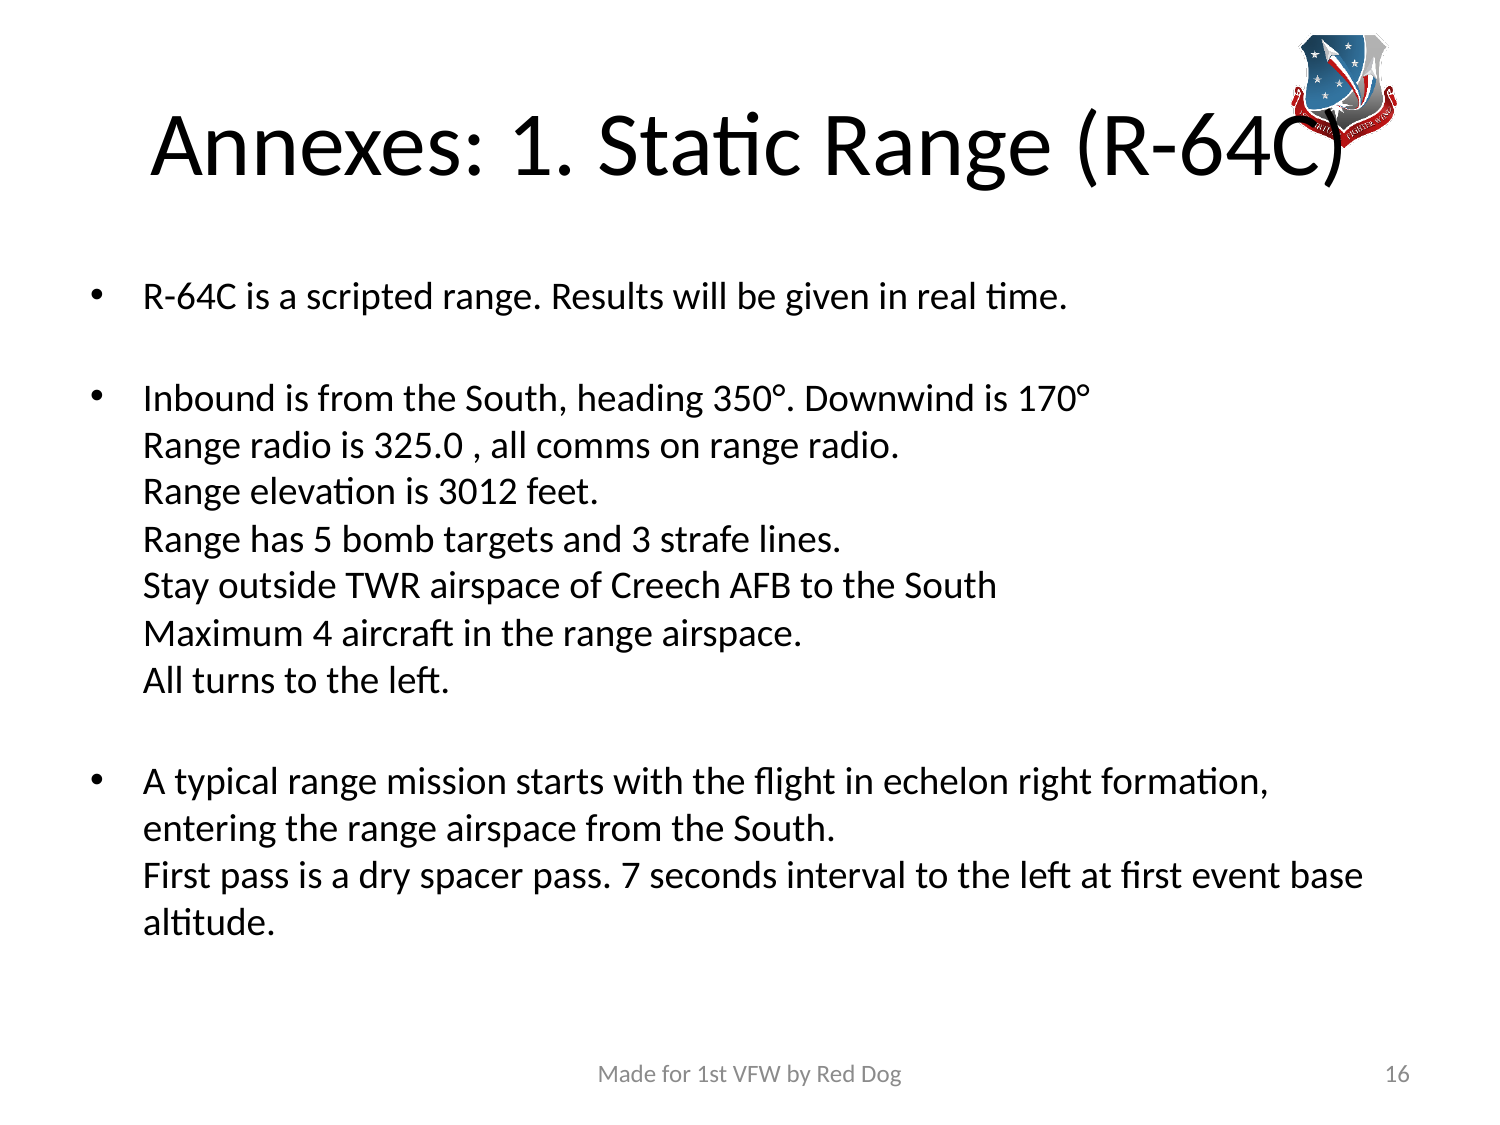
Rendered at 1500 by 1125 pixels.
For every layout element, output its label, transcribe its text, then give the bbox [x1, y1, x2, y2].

footer Made for 1st VFW by Red Dog [512, 1042, 988, 1103]
picture [1262, 3, 1426, 180]
slide_number 16 [1074, 1042, 1425, 1103]
title Annexes: 1. Static Range (R-64C) [75, 45, 1425, 233]
list R-64C is a scripted range. Results will be given in real time. Inbound is from the South, heading 350°. Downwind is 170° Range radio is 325.0 , all comms on range radio. Range elevation is 3012 feet. Range has 5 bomb targets and 3 strafe lines. Stay outside TWR airspace of Creech AFB to the South Maximum 4 aircraft in the range airspace. All turns to the left. A typical range mission starts with the flight in echelon right formation, entering the range airspace from the South. First pass is a dry spacer pass. 7 seconds interval to the left at first event base altitude. [75, 262, 1425, 1005]
